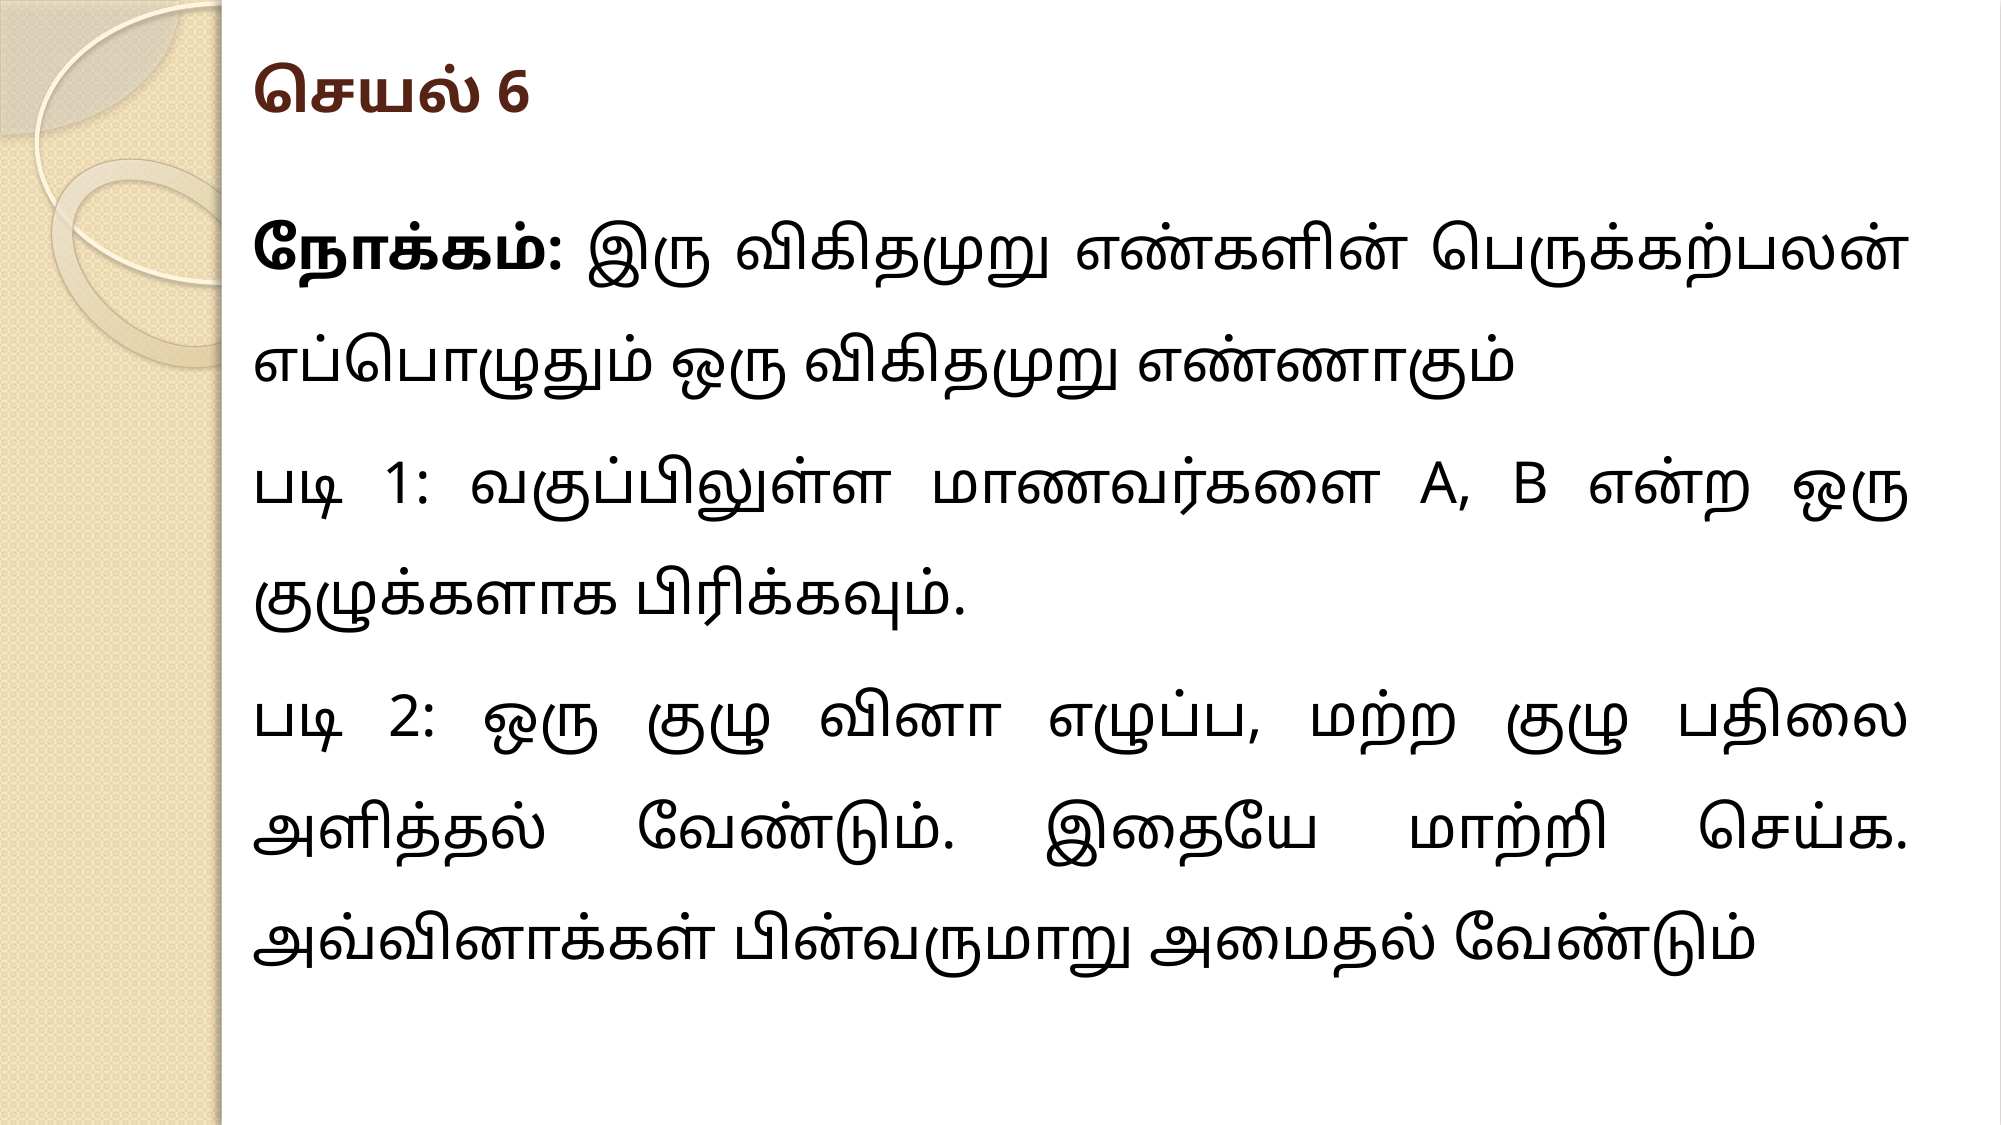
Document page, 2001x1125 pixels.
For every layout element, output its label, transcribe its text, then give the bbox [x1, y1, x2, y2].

title செயல் 6 [237, 59, 1863, 162]
list நோக்கம்: இரு விகிதமுறு எண்களின் பெருக்கற்பலன் எப்பொழுதும் ஒரு விகிதமுறு எண்ணாகும் படி 1: வகுப்பிலுள்ள மாணவர்களை A, B என்ற ஒரு குழுக்களாக பிரிக்கவும். படி 2: ஒரு குழு வினா எழுப்ப, மற்ற குழு பதிலை அளித்தல் வேண்டும். இதையே மாற்றி செய்க. அவ்வினாக்கள் பின்வருமாறு அமைதல் வேண்டும் [237, 162, 1925, 1063]
